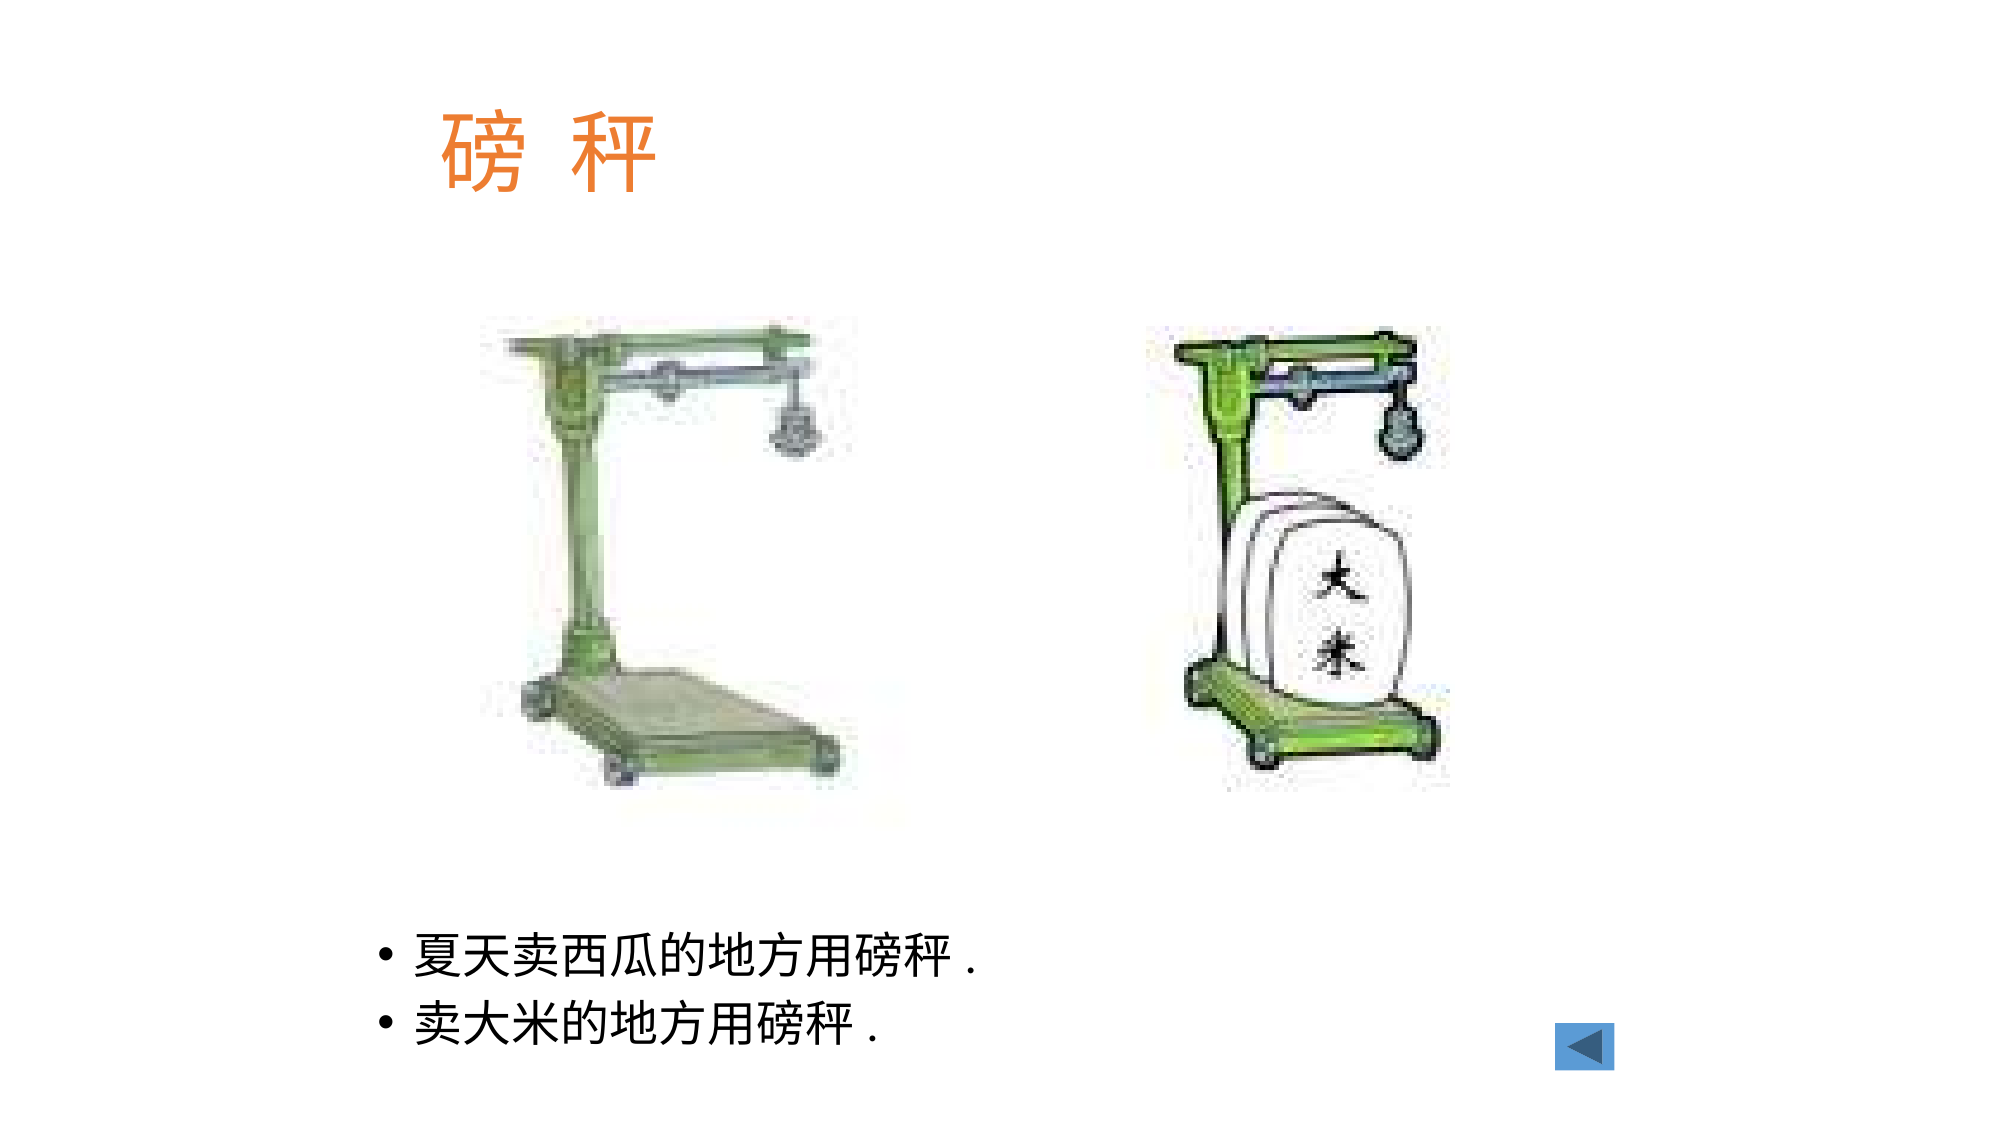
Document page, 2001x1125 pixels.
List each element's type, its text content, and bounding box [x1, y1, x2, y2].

title 磅 秤 [362, 99, 1391, 213]
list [1070, 255, 1565, 882]
list 夏天卖西瓜的地方用磅秤. 卖大米的地方用磅秤. [362, 928, 1414, 1059]
text_box [1555, 1023, 1615, 1071]
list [433, 243, 923, 882]
